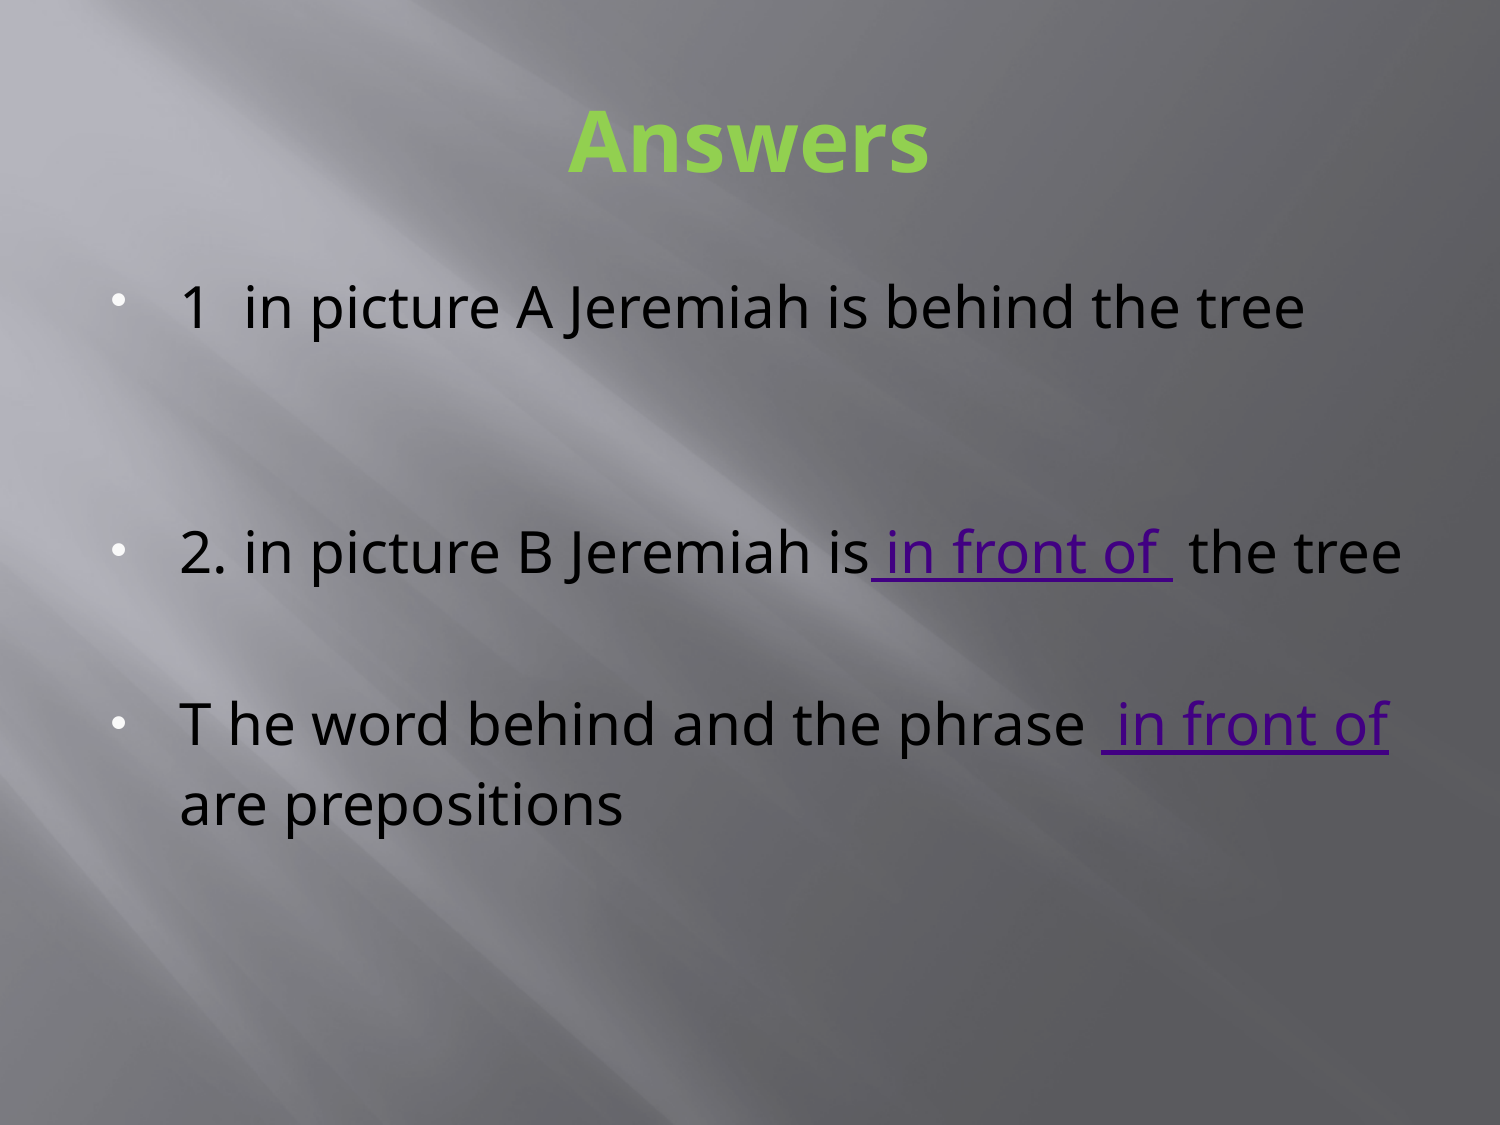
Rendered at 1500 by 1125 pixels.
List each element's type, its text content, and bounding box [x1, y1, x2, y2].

title Answers [75, 45, 1425, 233]
list 1 in picture A Jeremiah is behind the tree 2. in picture B Jeremiah is in front of the tree T he word behind and the phrase in front of are prepositions [75, 262, 1425, 1035]
